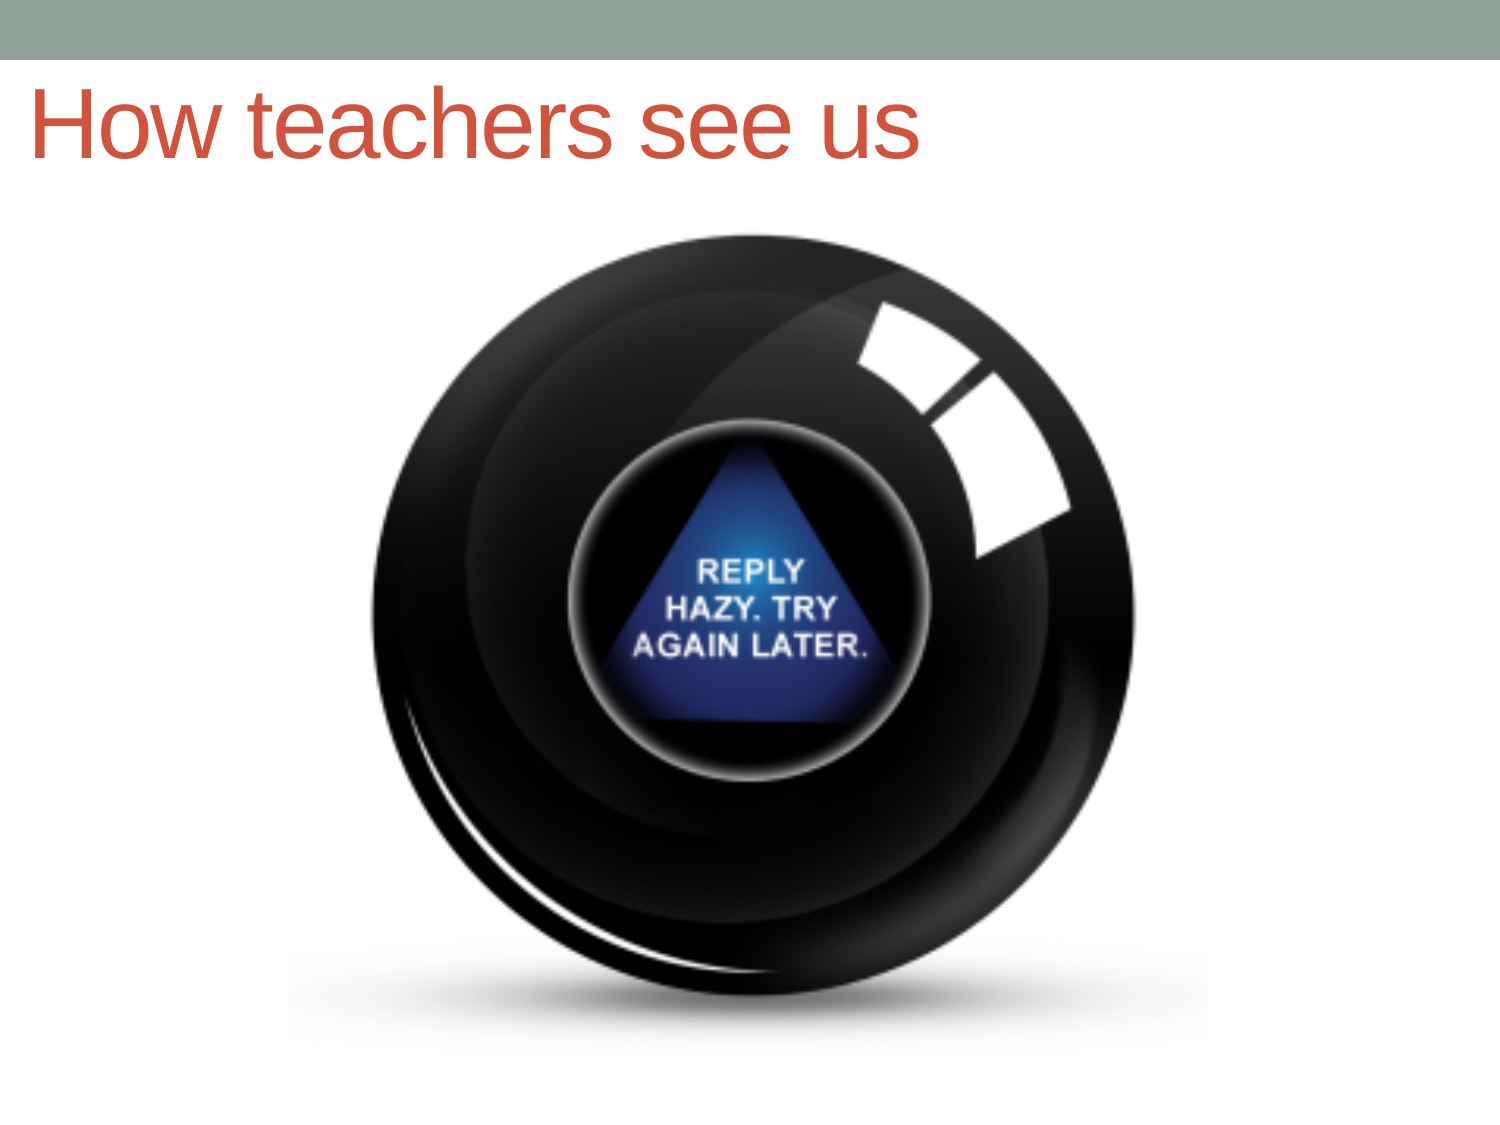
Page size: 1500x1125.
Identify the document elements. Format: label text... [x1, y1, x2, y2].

picture [287, 174, 1210, 1113]
title How teachers see us [12, 50, 1363, 188]
